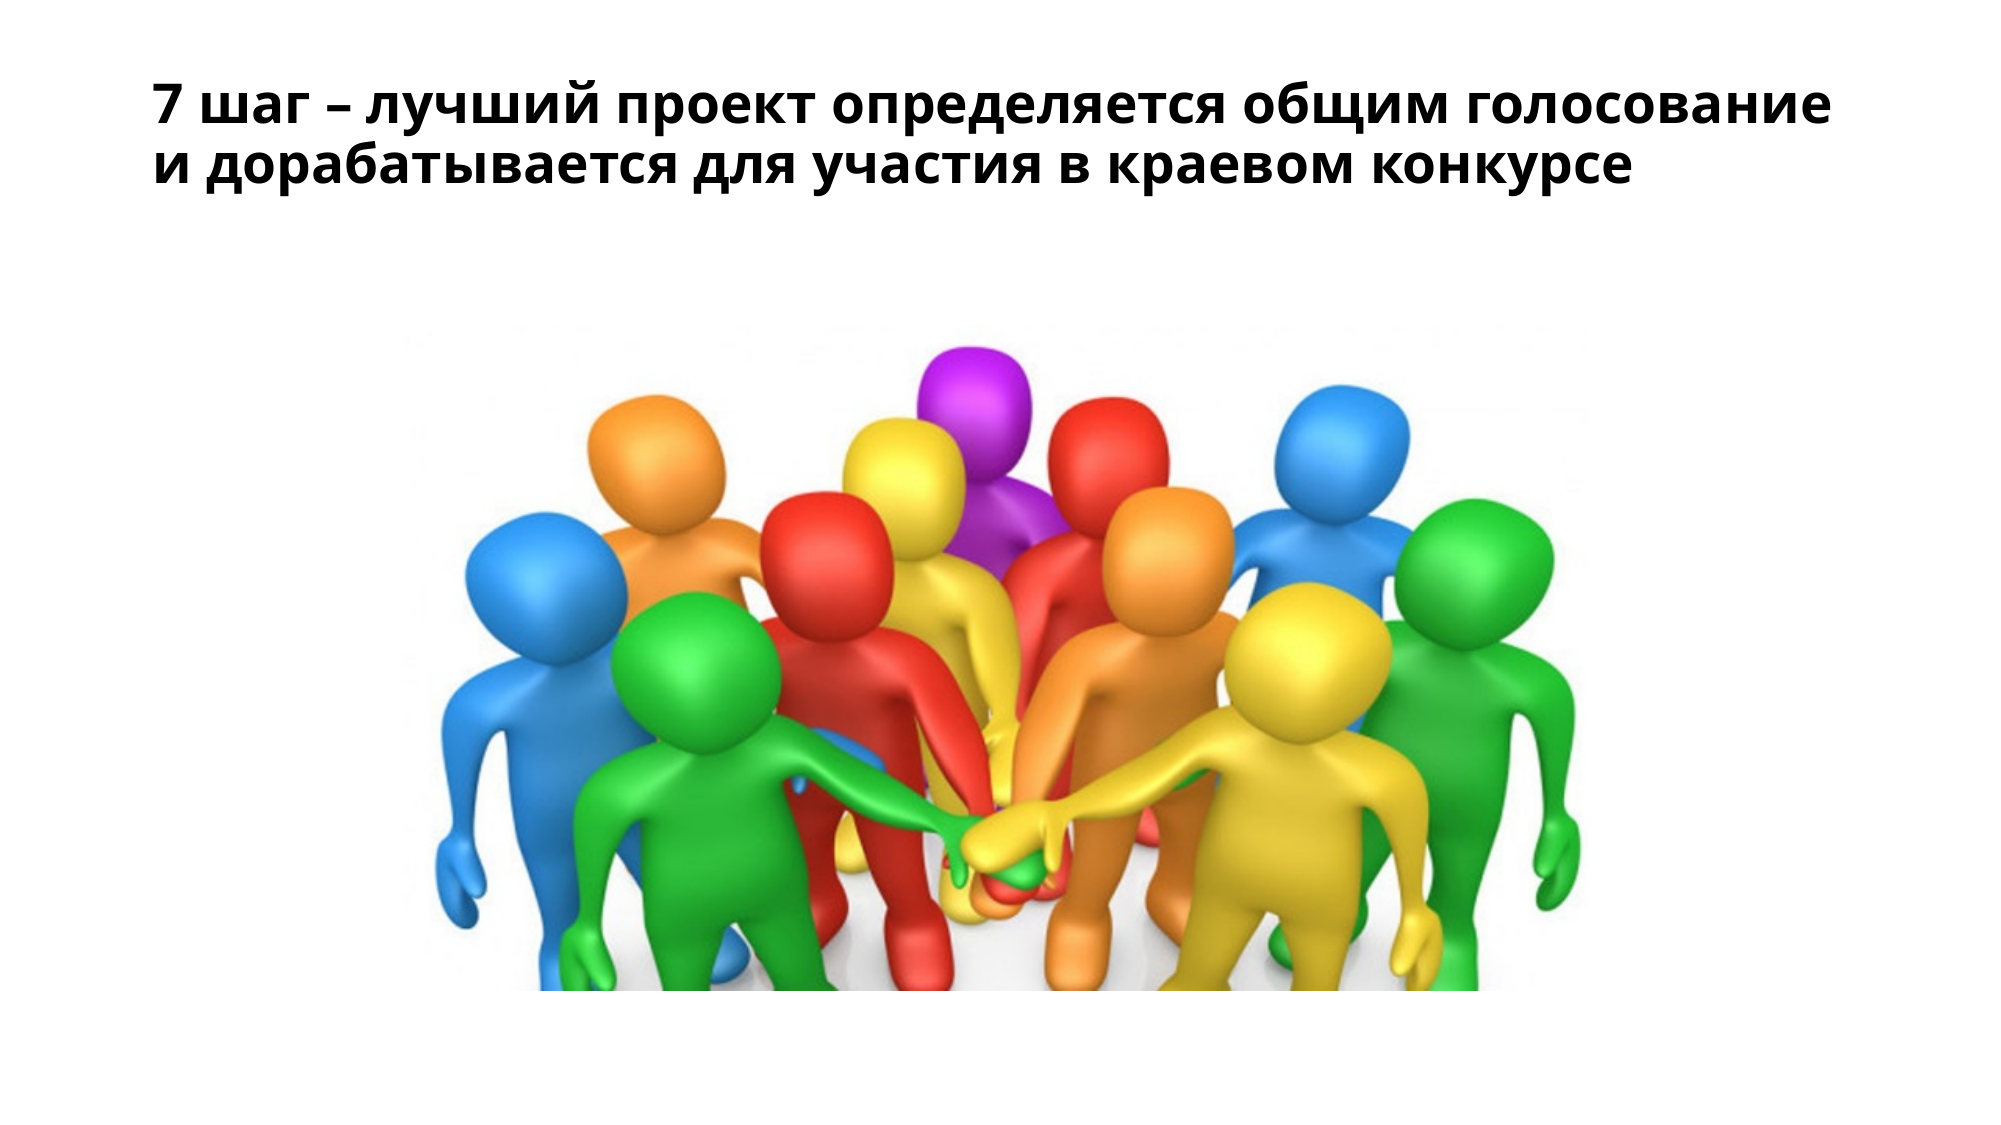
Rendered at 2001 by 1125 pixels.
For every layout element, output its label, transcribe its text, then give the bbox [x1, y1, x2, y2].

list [403, 324, 1588, 991]
title 7 шаг – лучший проект определяется общим голосование и дорабатывается для участия в краевом конкурсе [137, 59, 1863, 278]
